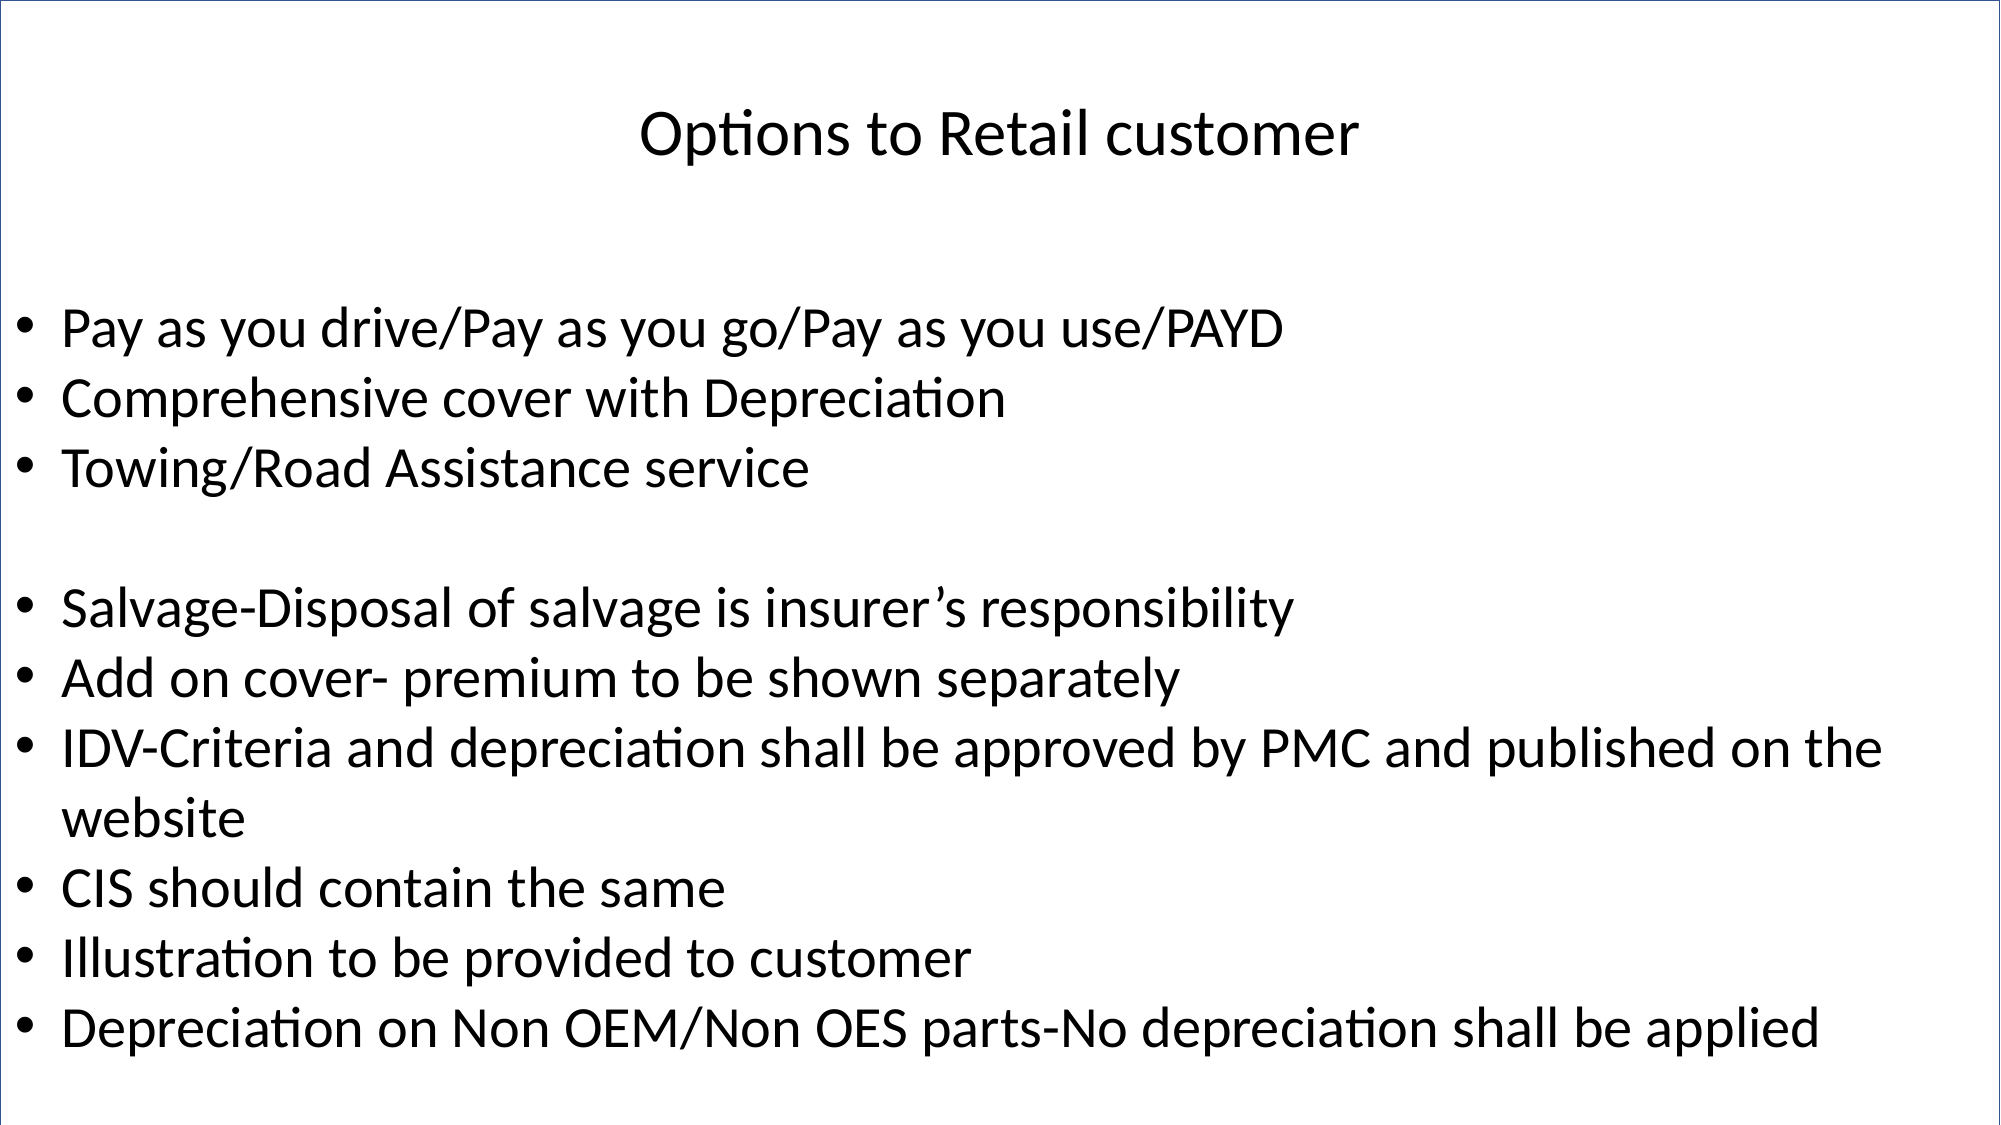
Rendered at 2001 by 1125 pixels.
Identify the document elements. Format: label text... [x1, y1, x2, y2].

text_box Options to Retail customer Pay as you drive/Pay as you go/Pay as you use/PAYD Comprehensive cover with Depreciation Towing/Road Assistance service Salvage-Disposal of salvage is insurer’s responsibility Add on cover- premium to be shown separately IDV-Criteria and depreciation shall be approved by PMC and published on the website CIS should contain the same Illustration to be provided to customer Depreciation on Non OEM/Non OES parts-No depreciation shall be applied [0, 0, 2000, 1125]
